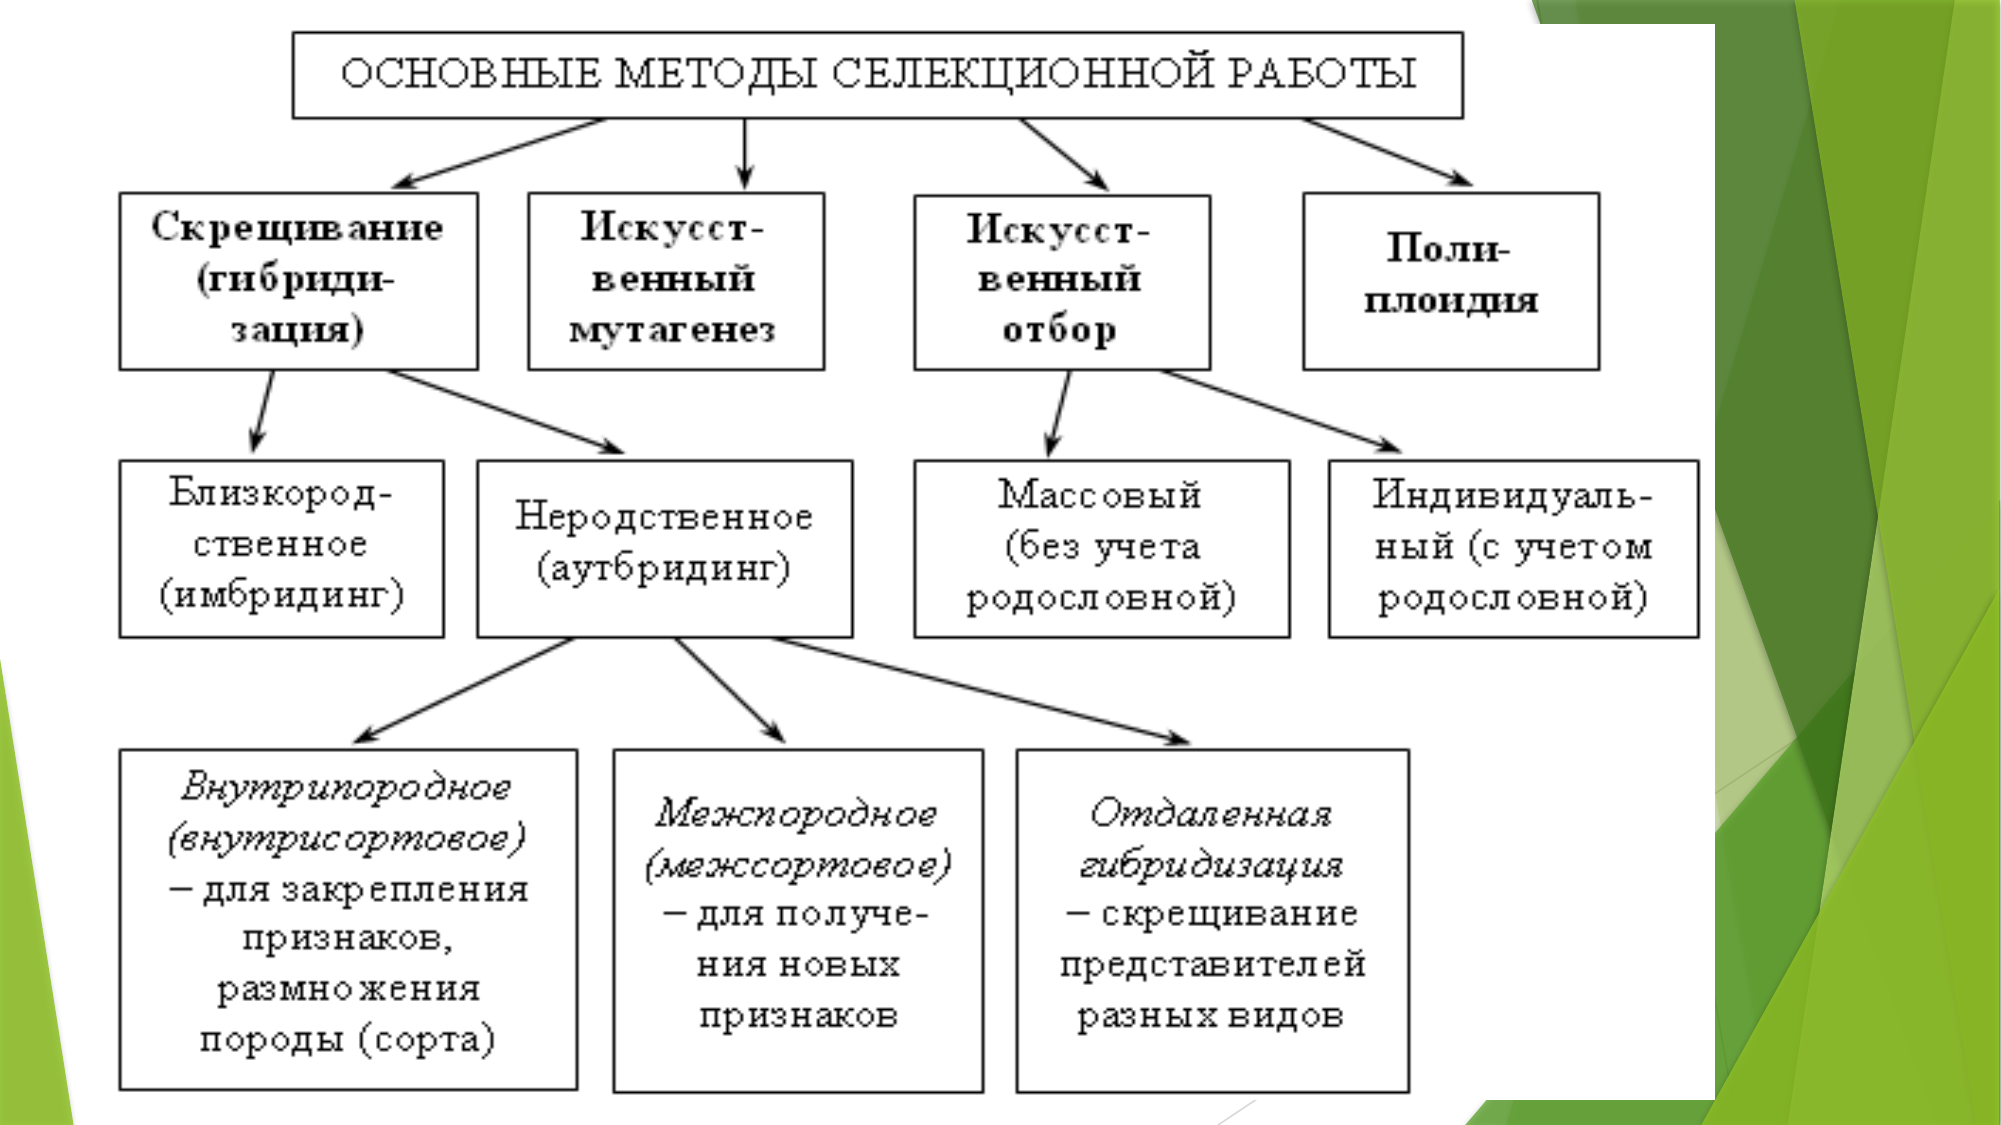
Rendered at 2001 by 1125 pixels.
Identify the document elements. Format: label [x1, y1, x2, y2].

picture [110, 24, 1716, 1100]
